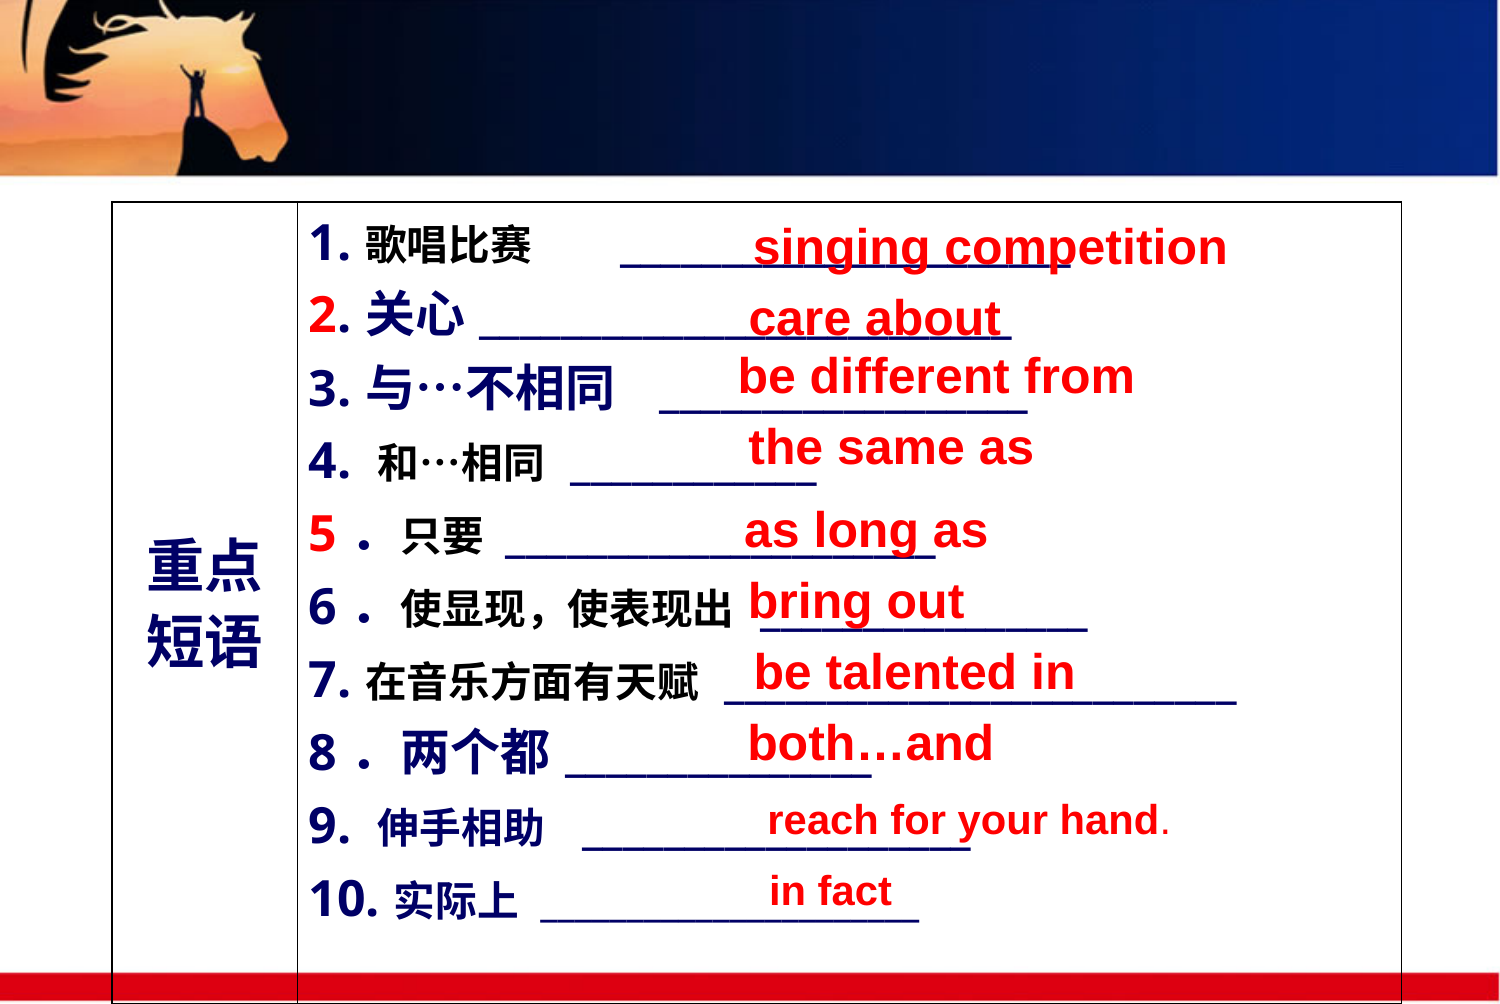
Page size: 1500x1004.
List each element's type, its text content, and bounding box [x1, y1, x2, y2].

text_box be different from [679, 336, 1195, 412]
table_header 重点 短语 [113, 203, 297, 1003]
table_header 1.歌唱比赛 ______________________ 2.关心__________________________ 3.与…不相同 __________________ 4. 和…相同 ____________ 5．只要 _____________________ 6．使显现，使表现出 ________________ 7.在音乐方面有天赋 _________________________ 8．两个都_______________ 9. 伸手相助 ___________________ 10.实际上 ______________________ [298, 203, 1401, 1003]
text_box be talented in [738, 631, 1092, 707]
text_box reach for your hand. [752, 785, 1187, 851]
picture [0, 0, 1500, 1004]
text_box in fact [754, 856, 908, 921]
text_box both…and [732, 702, 1010, 778]
text_box as long as [729, 490, 1004, 565]
text_box singing competition [738, 206, 1244, 282]
text_box care about [733, 277, 1017, 336]
text_box bring out [733, 560, 980, 636]
text_box the same as [733, 407, 1050, 483]
